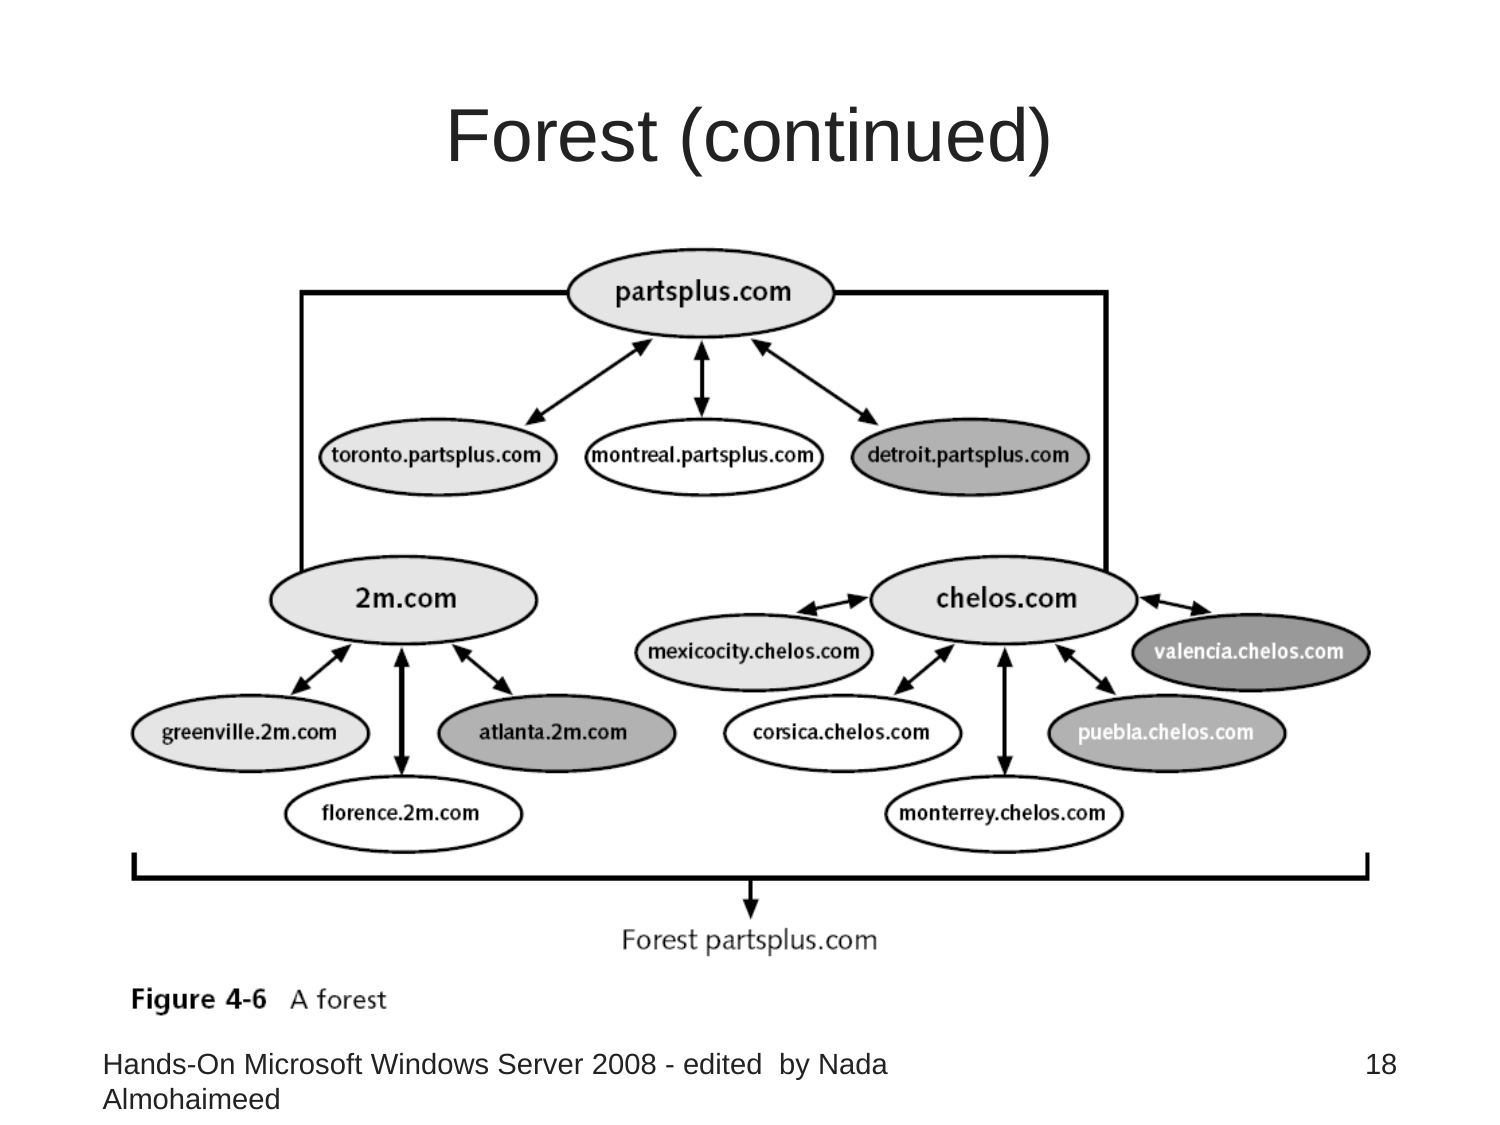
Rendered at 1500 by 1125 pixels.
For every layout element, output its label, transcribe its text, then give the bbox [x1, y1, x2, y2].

picture [124, 243, 1376, 1026]
title Forest (continued) [87, 37, 1413, 226]
footer Hands-On Microsoft Windows Server 2008 - edited by Nada Almohaimeed [87, 1037, 1051, 1101]
slide_number 18 [1074, 1037, 1413, 1101]
